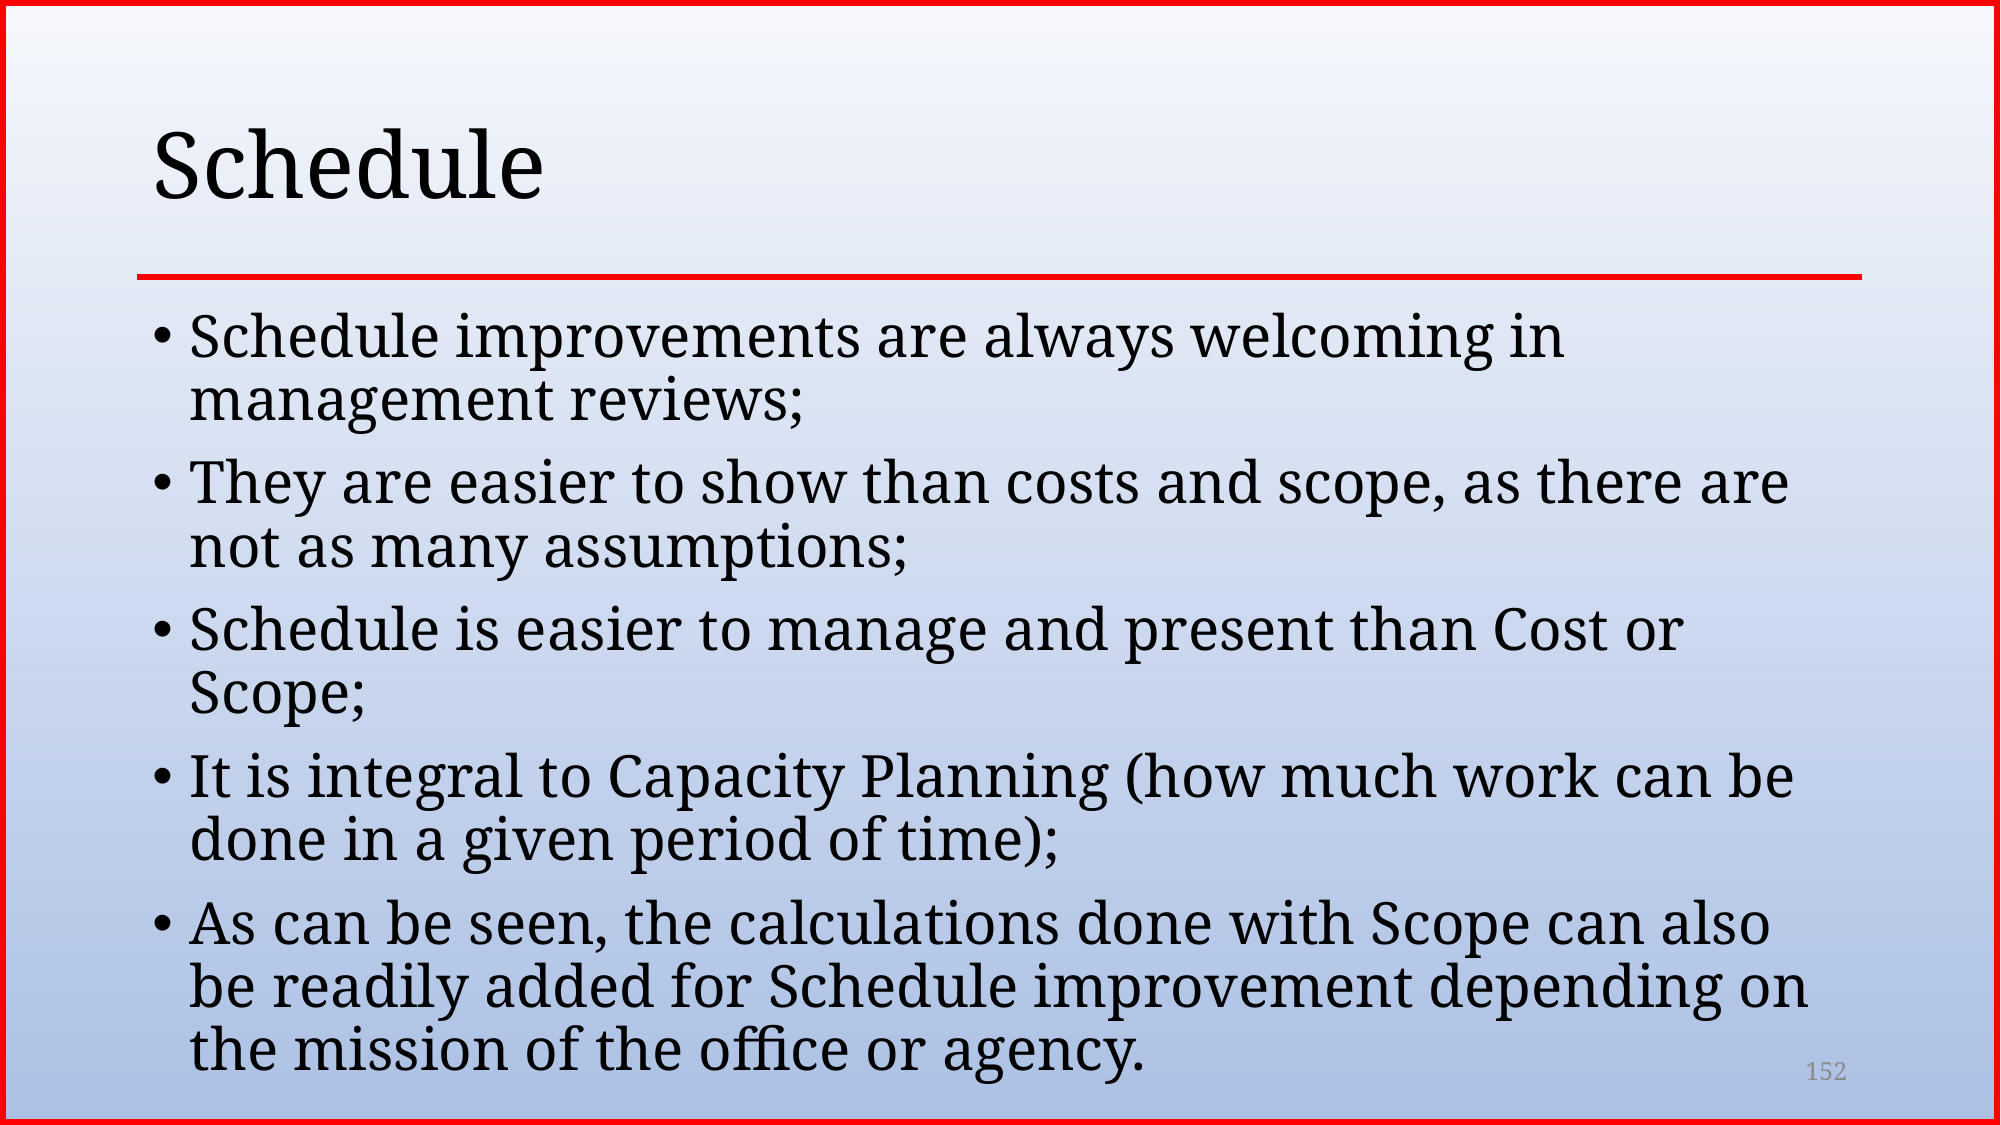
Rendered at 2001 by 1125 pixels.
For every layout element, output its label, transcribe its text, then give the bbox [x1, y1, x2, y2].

list Schedule improvements are always welcoming in management reviews; They are easier to show than costs and scope, as there are not as many assumptions; Schedule is easier to manage and present than Cost or Scope; It is integral to Capacity Planning (how much work can be done in a given period of time); As can be seen, the calculations done with Scope can also be readily added for Schedule improvement depending on the mission of the office or agency. [137, 299, 1863, 1014]
slide_number 152 [1412, 1042, 1863, 1103]
title Schedule [137, 59, 1863, 278]
